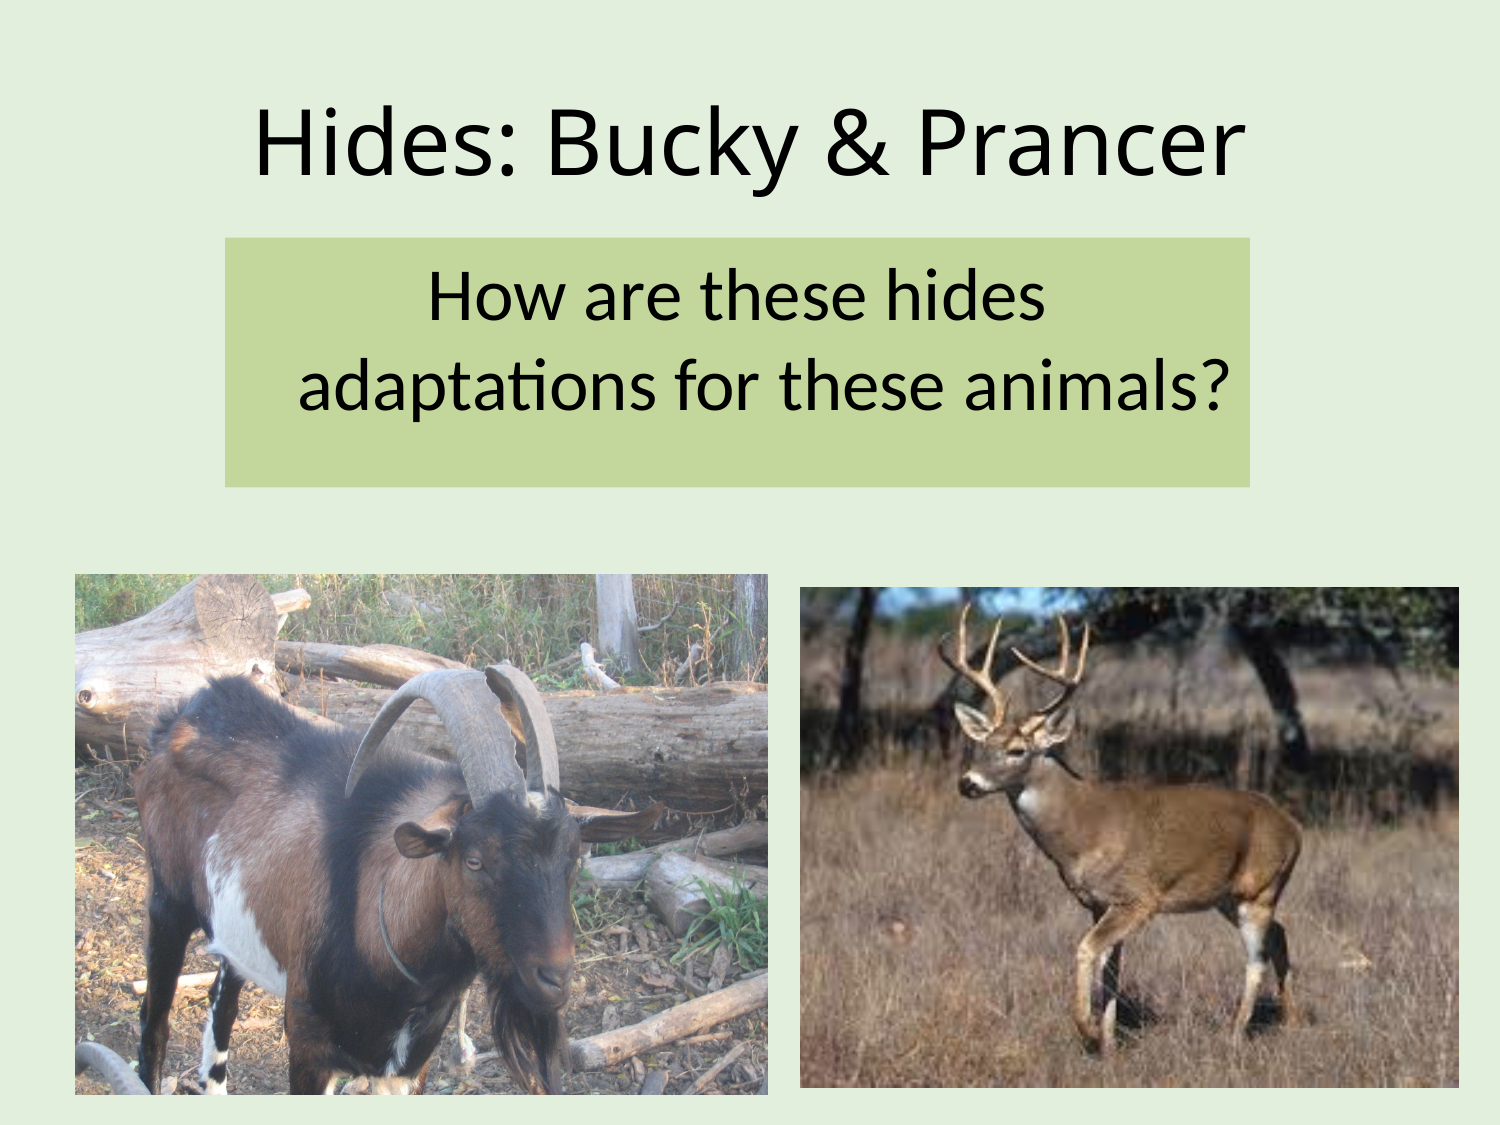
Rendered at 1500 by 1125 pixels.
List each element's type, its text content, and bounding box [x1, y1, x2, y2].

picture [74, 574, 768, 1095]
title Hides: Bucky & Prancer [75, 45, 1425, 233]
picture [799, 587, 1459, 1088]
list How are these hides adaptations for these animals? [225, 237, 1250, 488]
